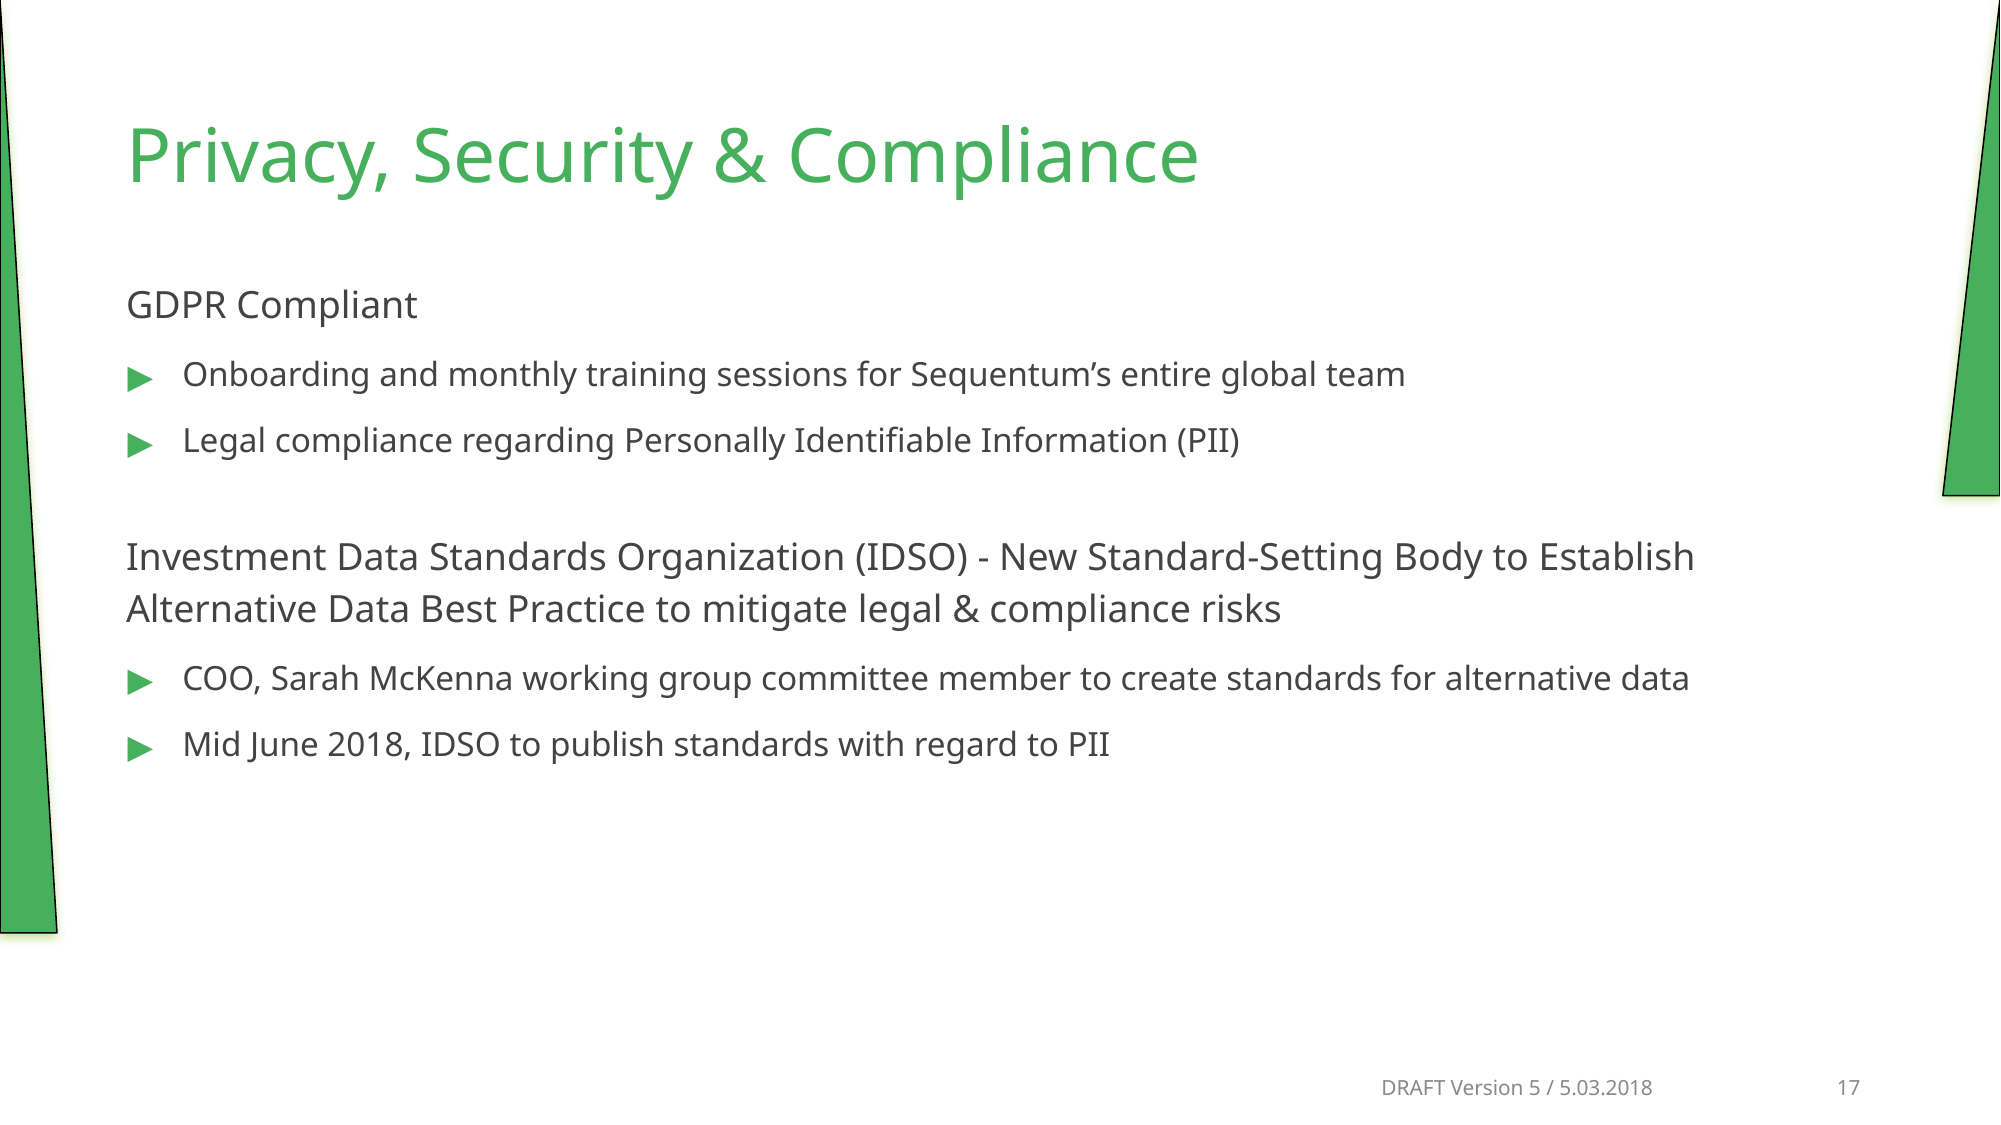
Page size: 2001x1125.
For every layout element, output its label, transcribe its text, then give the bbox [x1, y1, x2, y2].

text_box DRAFT Version 5 / 5.03.2018 17 [0, 1067, 2000, 1108]
text_box [1942, 0, 2000, 496]
title Privacy, Security & Compliance [111, 99, 1522, 266]
list GDPR Compliant Onboarding and monthly training sessions for Sequentum’s entire global team Legal compliance regarding Personally Identifiable Information (PII) Investment Data Standards Organization (IDSO) - New Standard-Setting Body to Establish Alternative Data Best Practice to mitigate legal & compliance risks COO, Sarah McKenna working group committee member to create standards for alternative data Mid June 2018, IDSO to publish standards with regard to PII [111, 266, 1720, 991]
text_box [0, 0, 57, 933]
